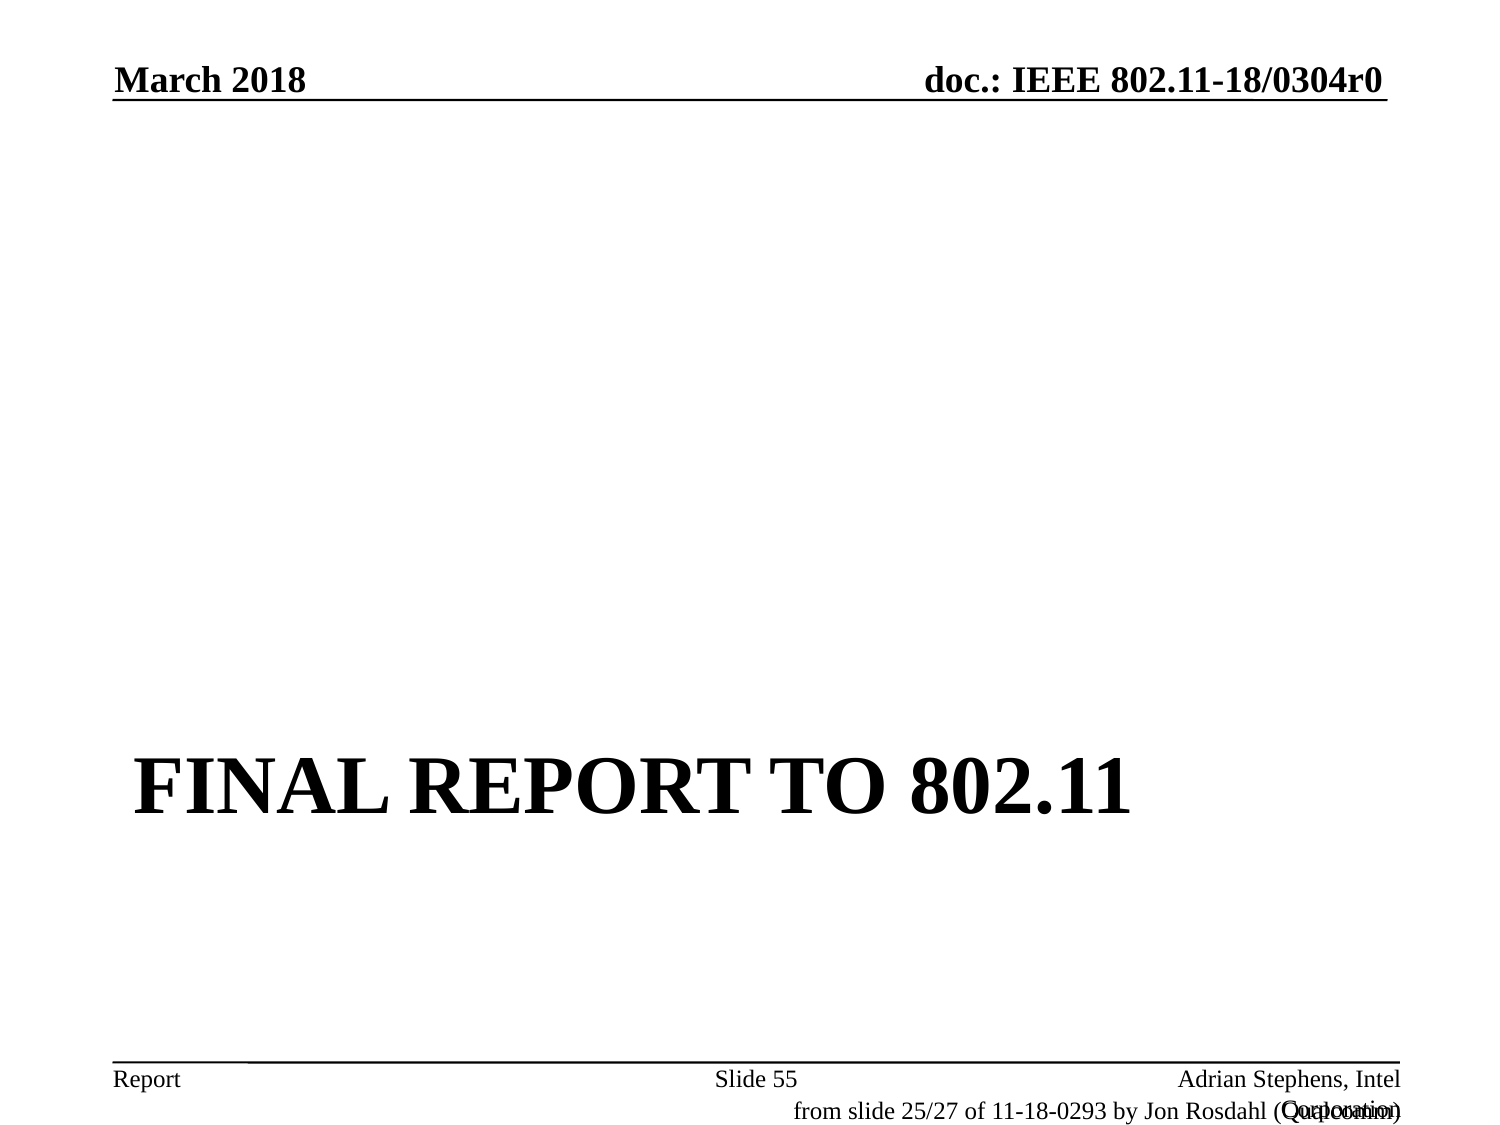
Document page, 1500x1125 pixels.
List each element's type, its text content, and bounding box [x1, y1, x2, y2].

slide_number Slide 55 [711, 1061, 801, 1093]
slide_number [114, 54, 374, 101]
text_box from slide 25/27 of 11-18-0293 by Jon Rosdahl (Qualcomm) [343, 1087, 1417, 1125]
title Final Report to 802.11 [118, 722, 1394, 947]
footer Adrian Stephens, Intel Corporation [1141, 1061, 1402, 1087]
